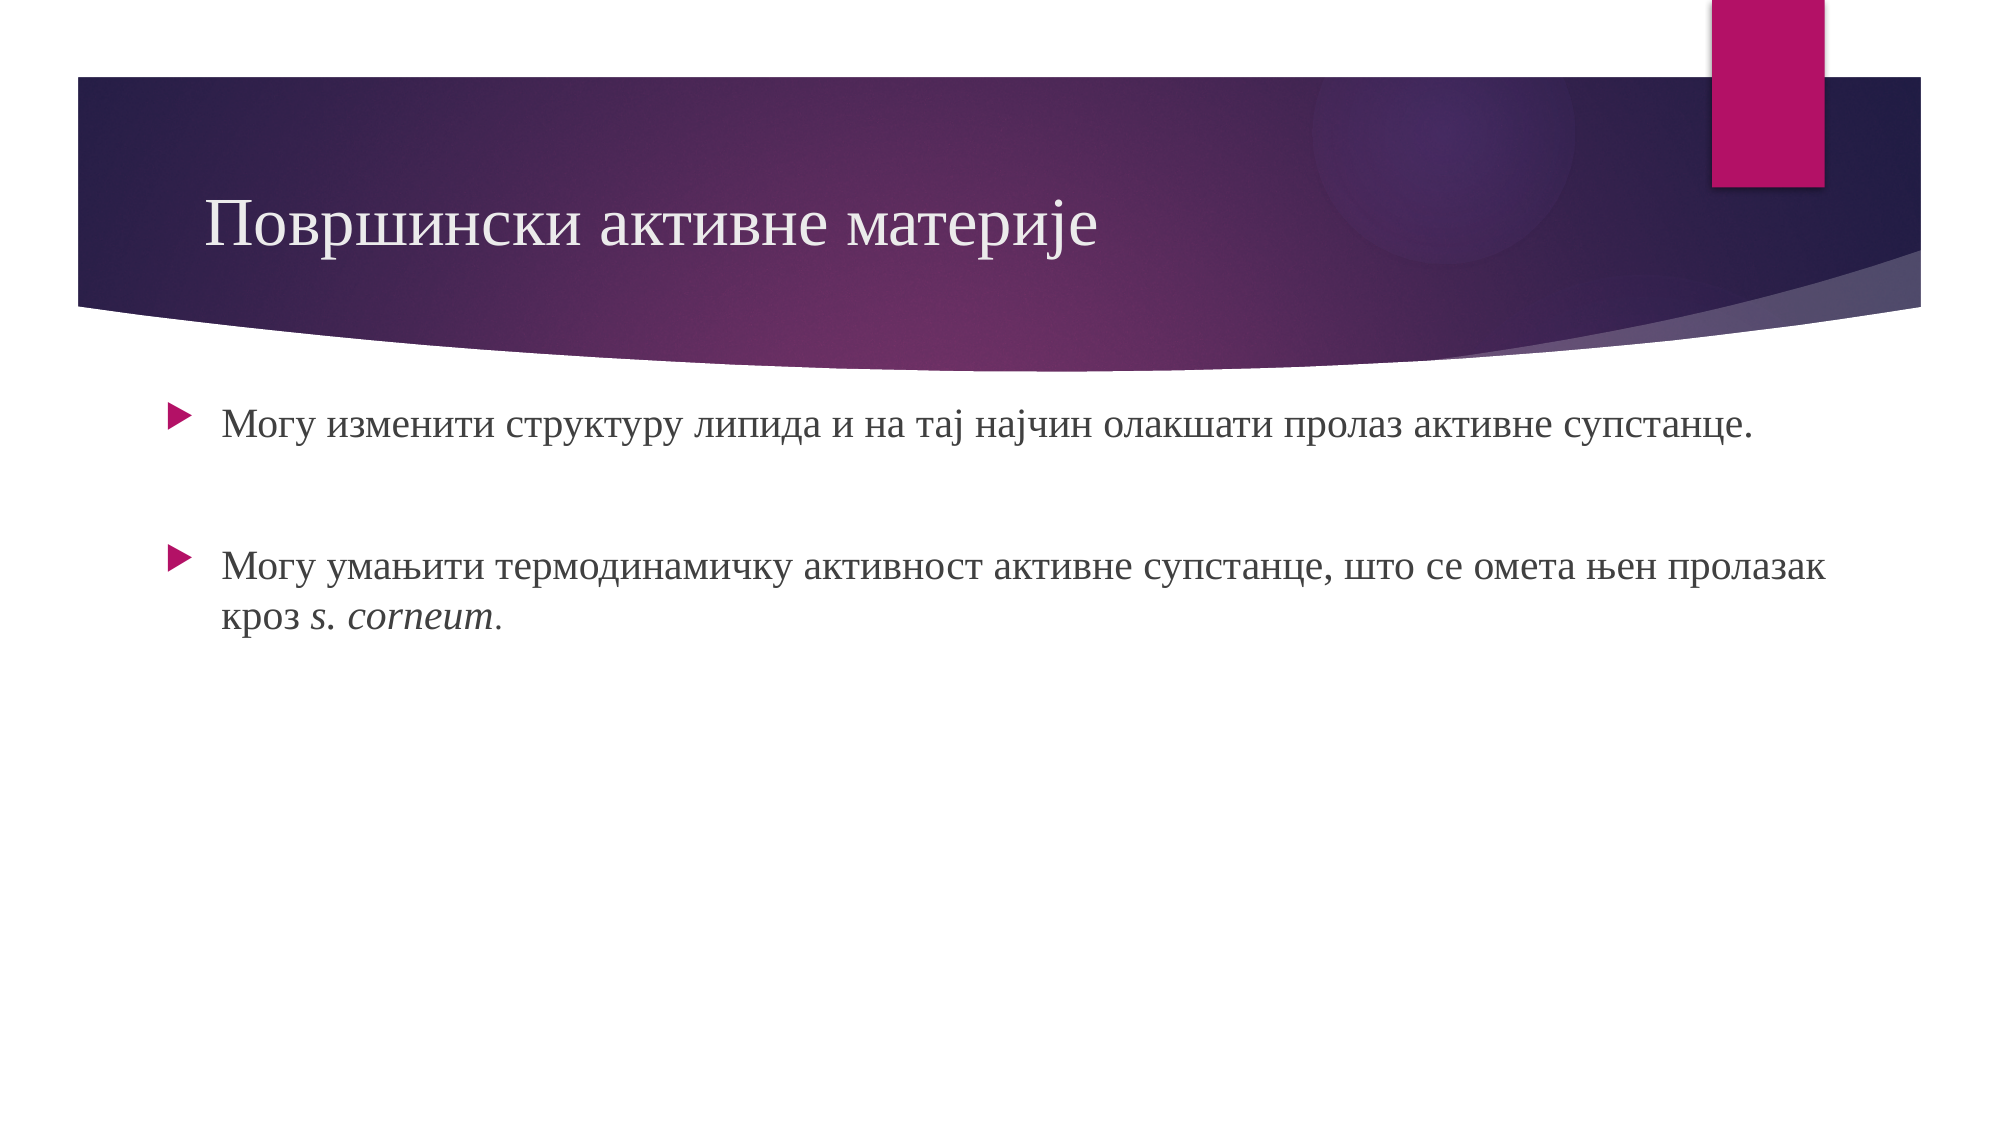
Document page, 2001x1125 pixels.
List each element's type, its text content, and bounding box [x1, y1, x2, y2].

list Могу изменити структуру липида и на тај најчин олакшати пролаз активне супстанце. Могу умањити термодинамичку активност активне супстанце, што се омета њен пролазак кроз s. corneum. [149, 388, 1850, 950]
title Површински активне материје [189, 159, 1627, 276]
